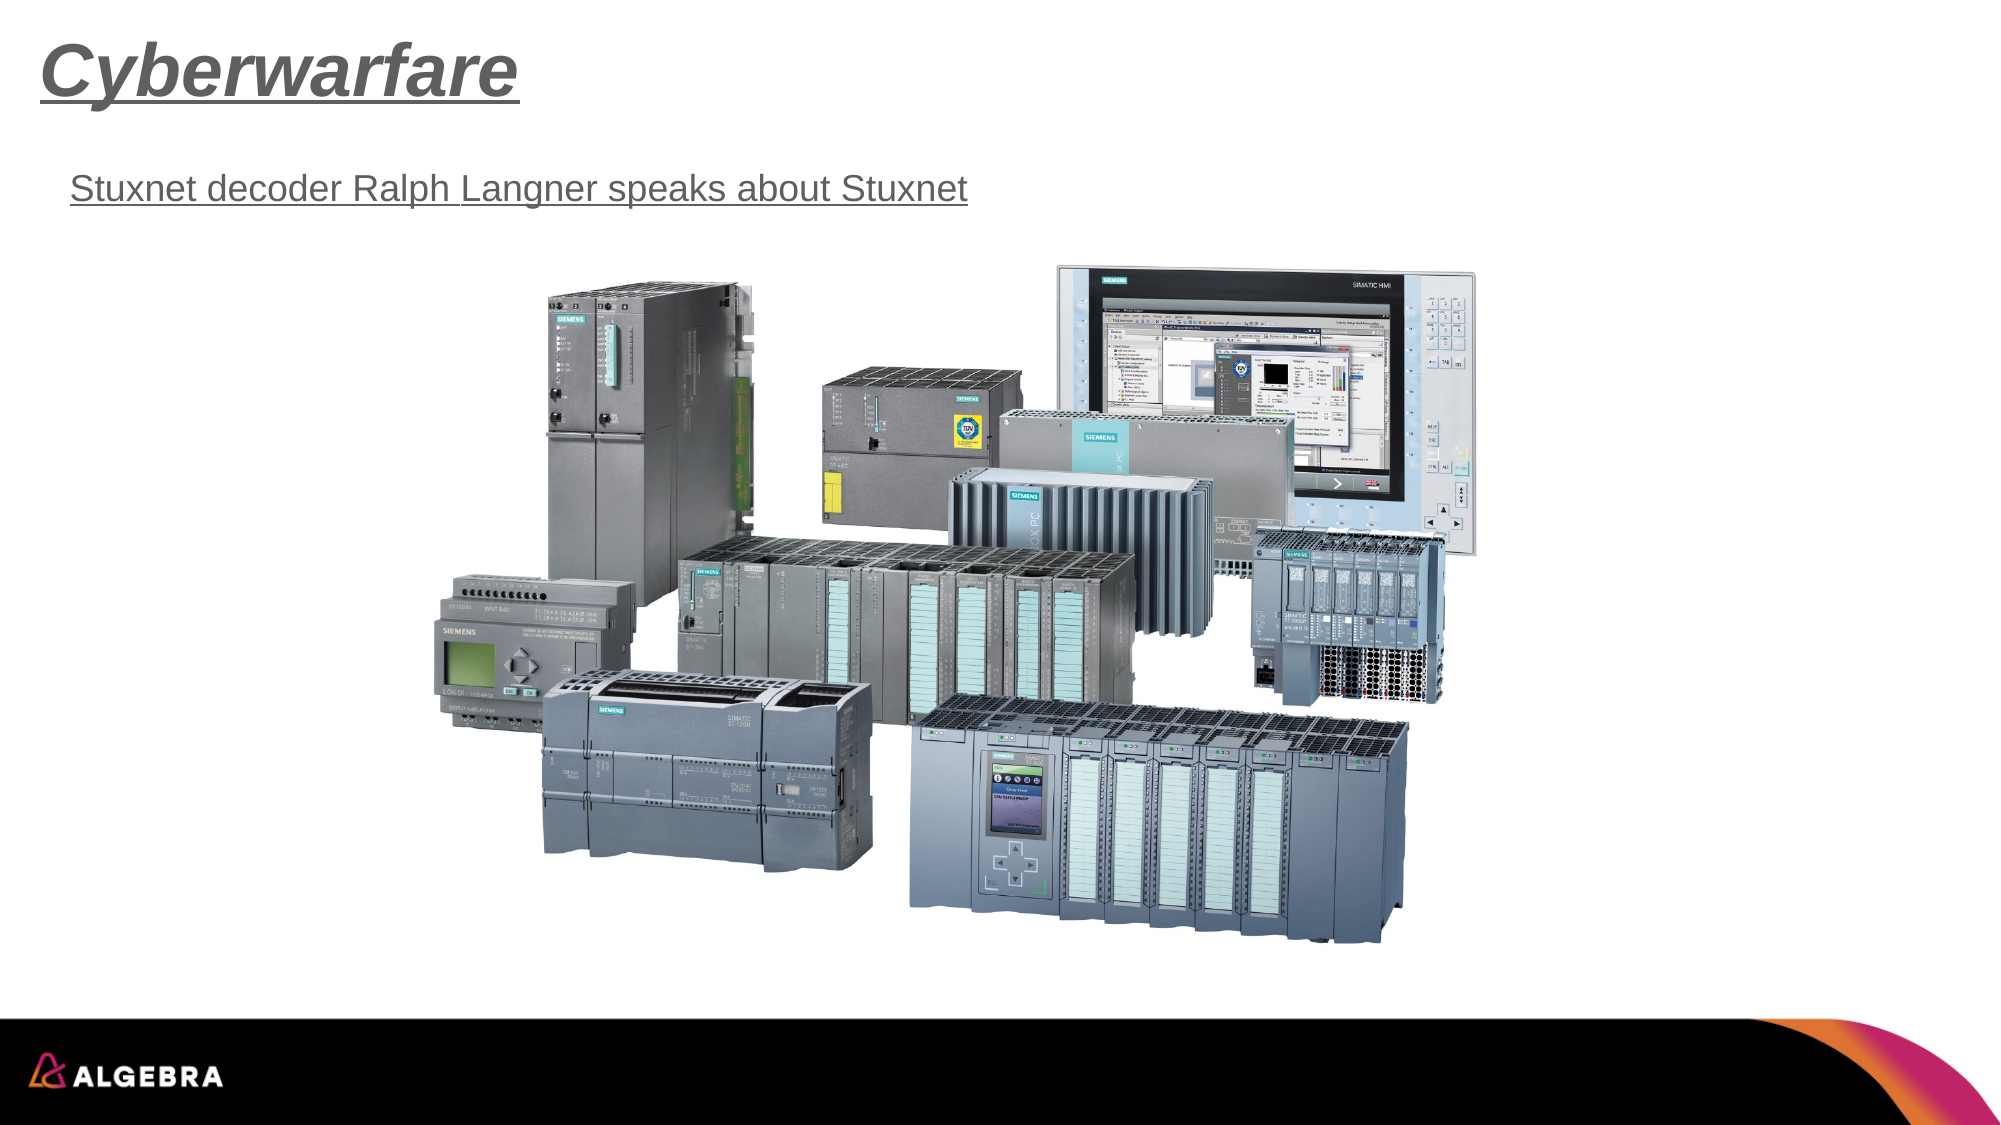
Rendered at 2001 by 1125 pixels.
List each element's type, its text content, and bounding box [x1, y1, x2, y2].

text_box Stuxnet decoder Ralph Langner speaks about Stuxnet [54, 156, 1946, 217]
picture [0, 0, 2001, 1125]
title Cyberwarfare [39, 23, 1989, 200]
